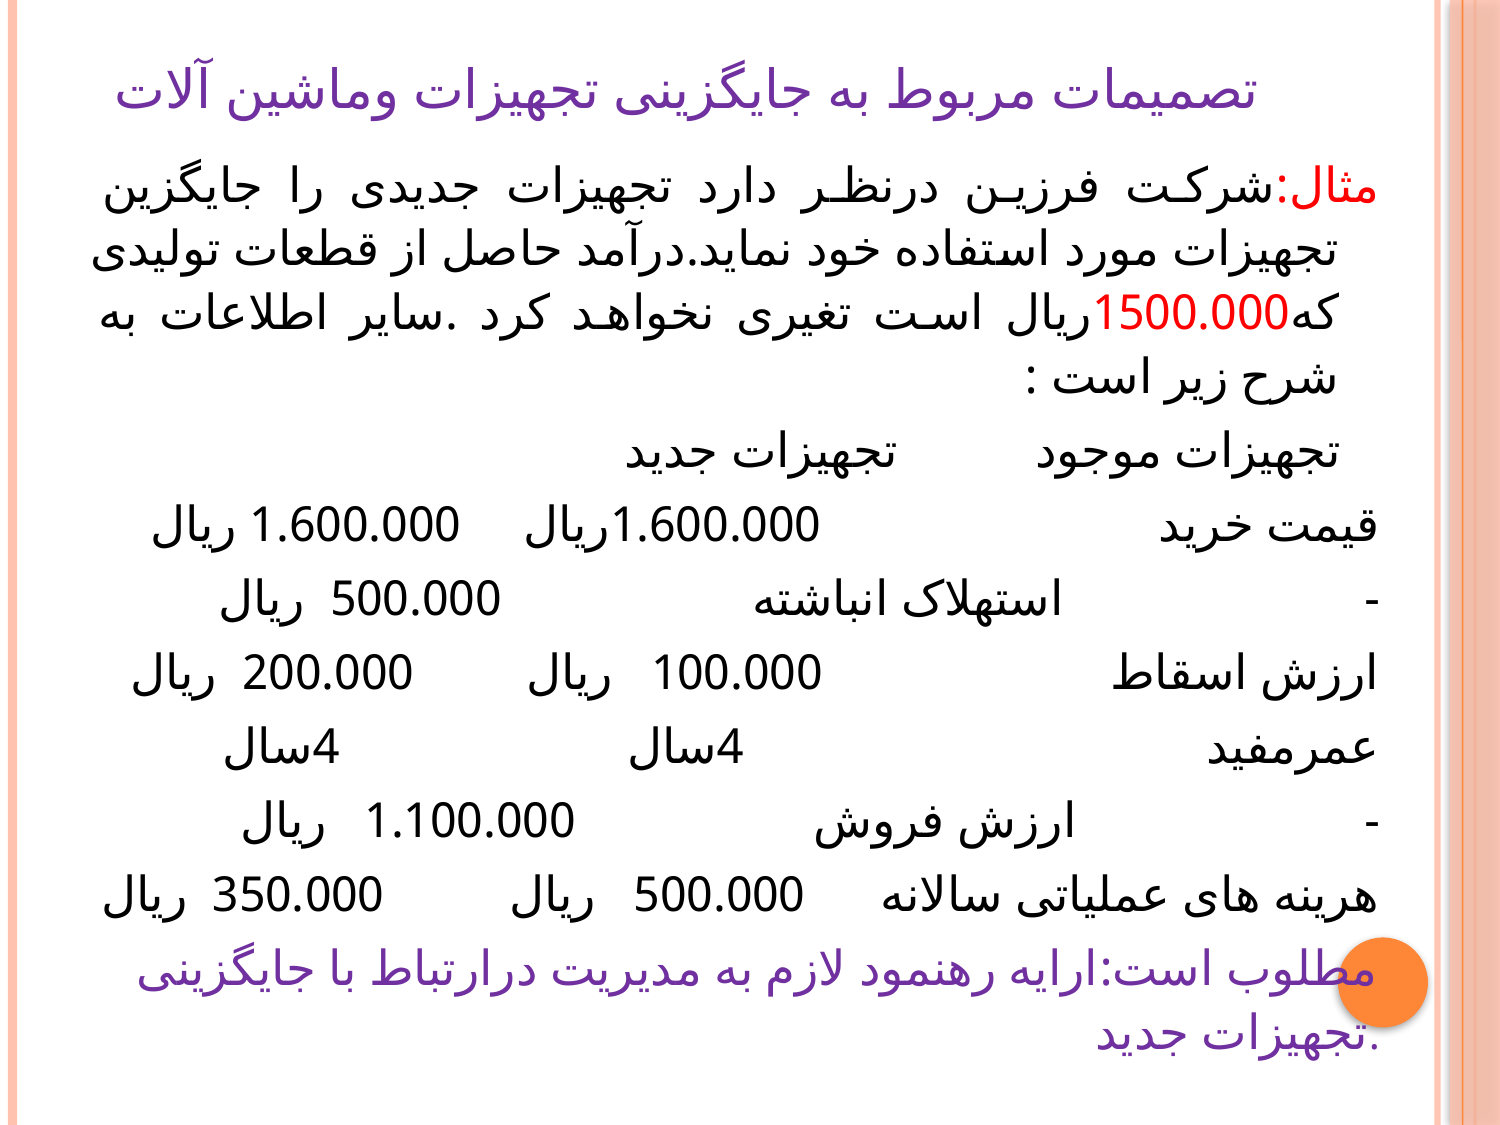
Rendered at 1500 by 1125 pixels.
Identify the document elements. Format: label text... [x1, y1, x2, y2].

list مثال:شرکت فرزین درنظر دارد تجهیزات جدیدی را جایگزین تجهیزات مورد استفاده خود نماید.درآمد حاصل از قطعات تولیدی که1500.000ریال است تغیری نخواهد کرد .سایر اطلاعات به شرح زیر است : تجهیزات موجود تجهیزات جدید قیمت خرید 1.600.000ریال 1.600.000 ریال استهلاک انباشته 500.000 ریال - ارزش اسقاط 100.000 ریال 200.000 ریال عمرمفید 4سال 4سال ارزش فروش 1.100.000 ریال - هرینه های عملیاتی سالانه 500.000 ریال 350.000 ریال مطلوب است:ارایه رهنمود لازم به مدیریت درارتباط با جایگزینی تجهیزات جدید. [75, 140, 1395, 1090]
title تصمیمات مربوط به جایگزینی تجهیزات وماشین آلات [75, 45, 1300, 140]
